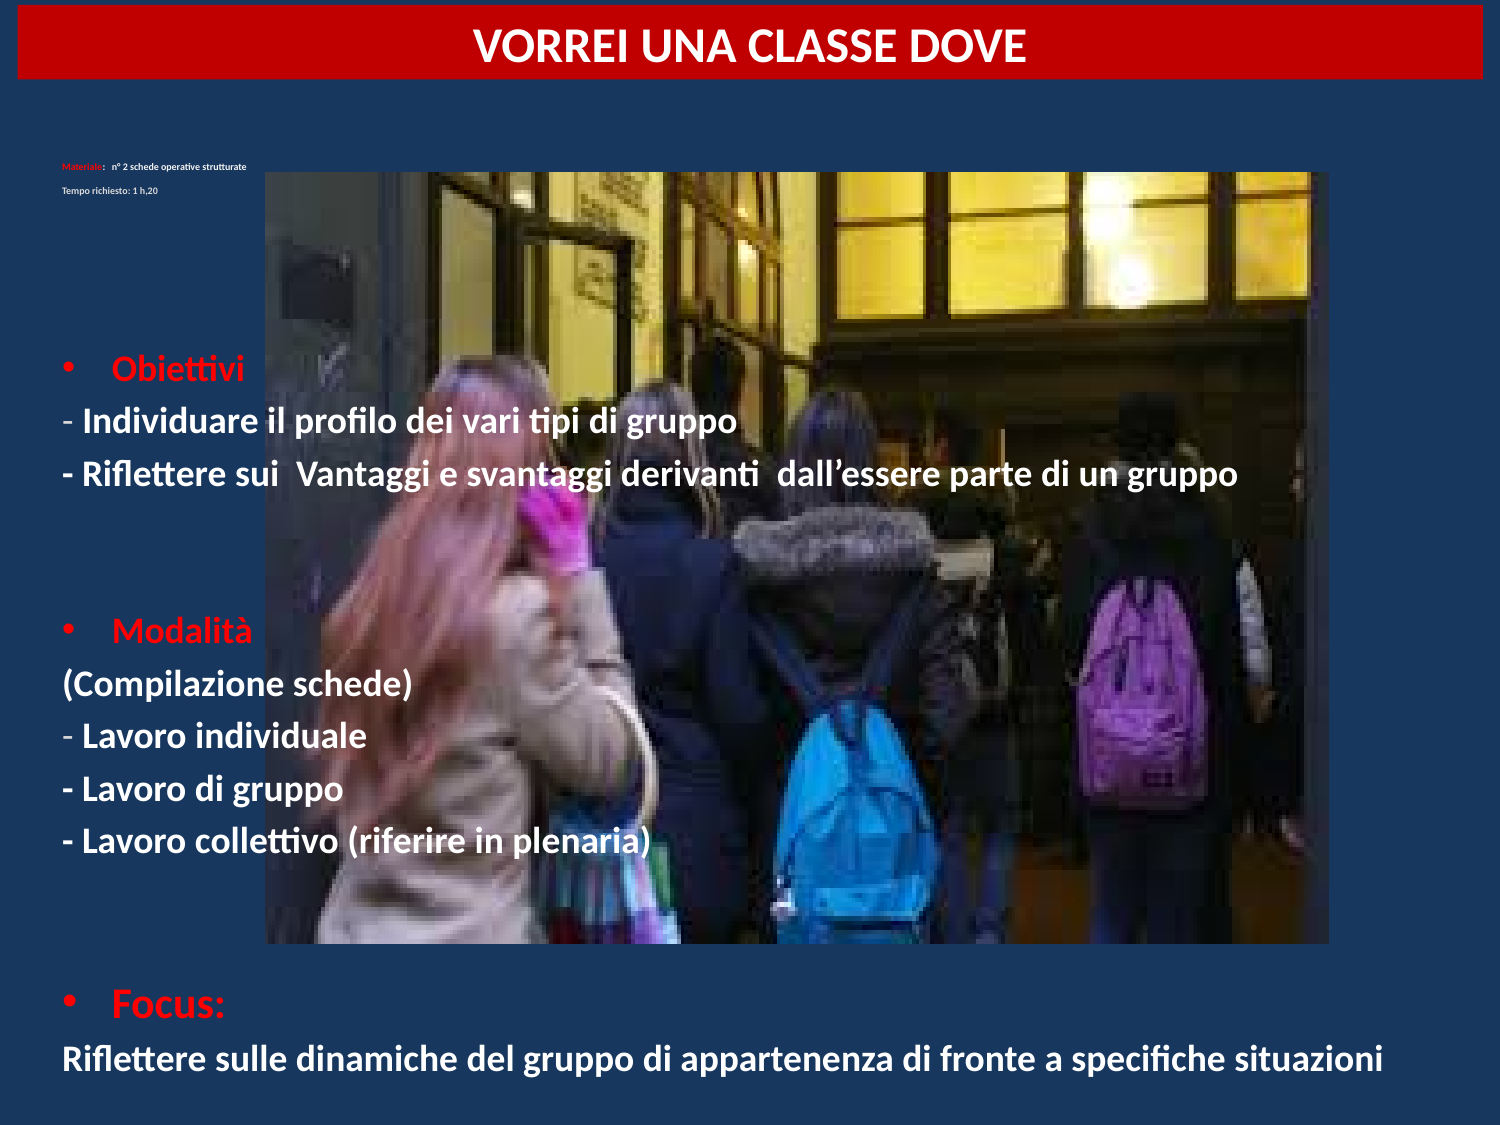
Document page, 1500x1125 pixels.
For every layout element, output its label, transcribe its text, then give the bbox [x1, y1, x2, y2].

text_box VORREI UNA CLASSE DOVE [17, 4, 1483, 80]
list Obiettivi - Individuare il profilo dei vari tipi di gruppo - Riflettere sui Vantaggi e svantaggi derivanti dall’essere parte di un gruppo Modalità (Compilazione schede) - Lavoro individuale - Lavoro di gruppo - Lavoro collettivo (riferire in plenaria) Focus: Riflettere sulle dinamiche del gruppo di appartenenza di fronte a specifiche situazioni [47, 231, 1500, 1093]
picture [265, 172, 1329, 944]
title Materiale: n° 2 schede operative strutturate Tempo richiesto: 1 h,20 [47, 90, 1427, 231]
